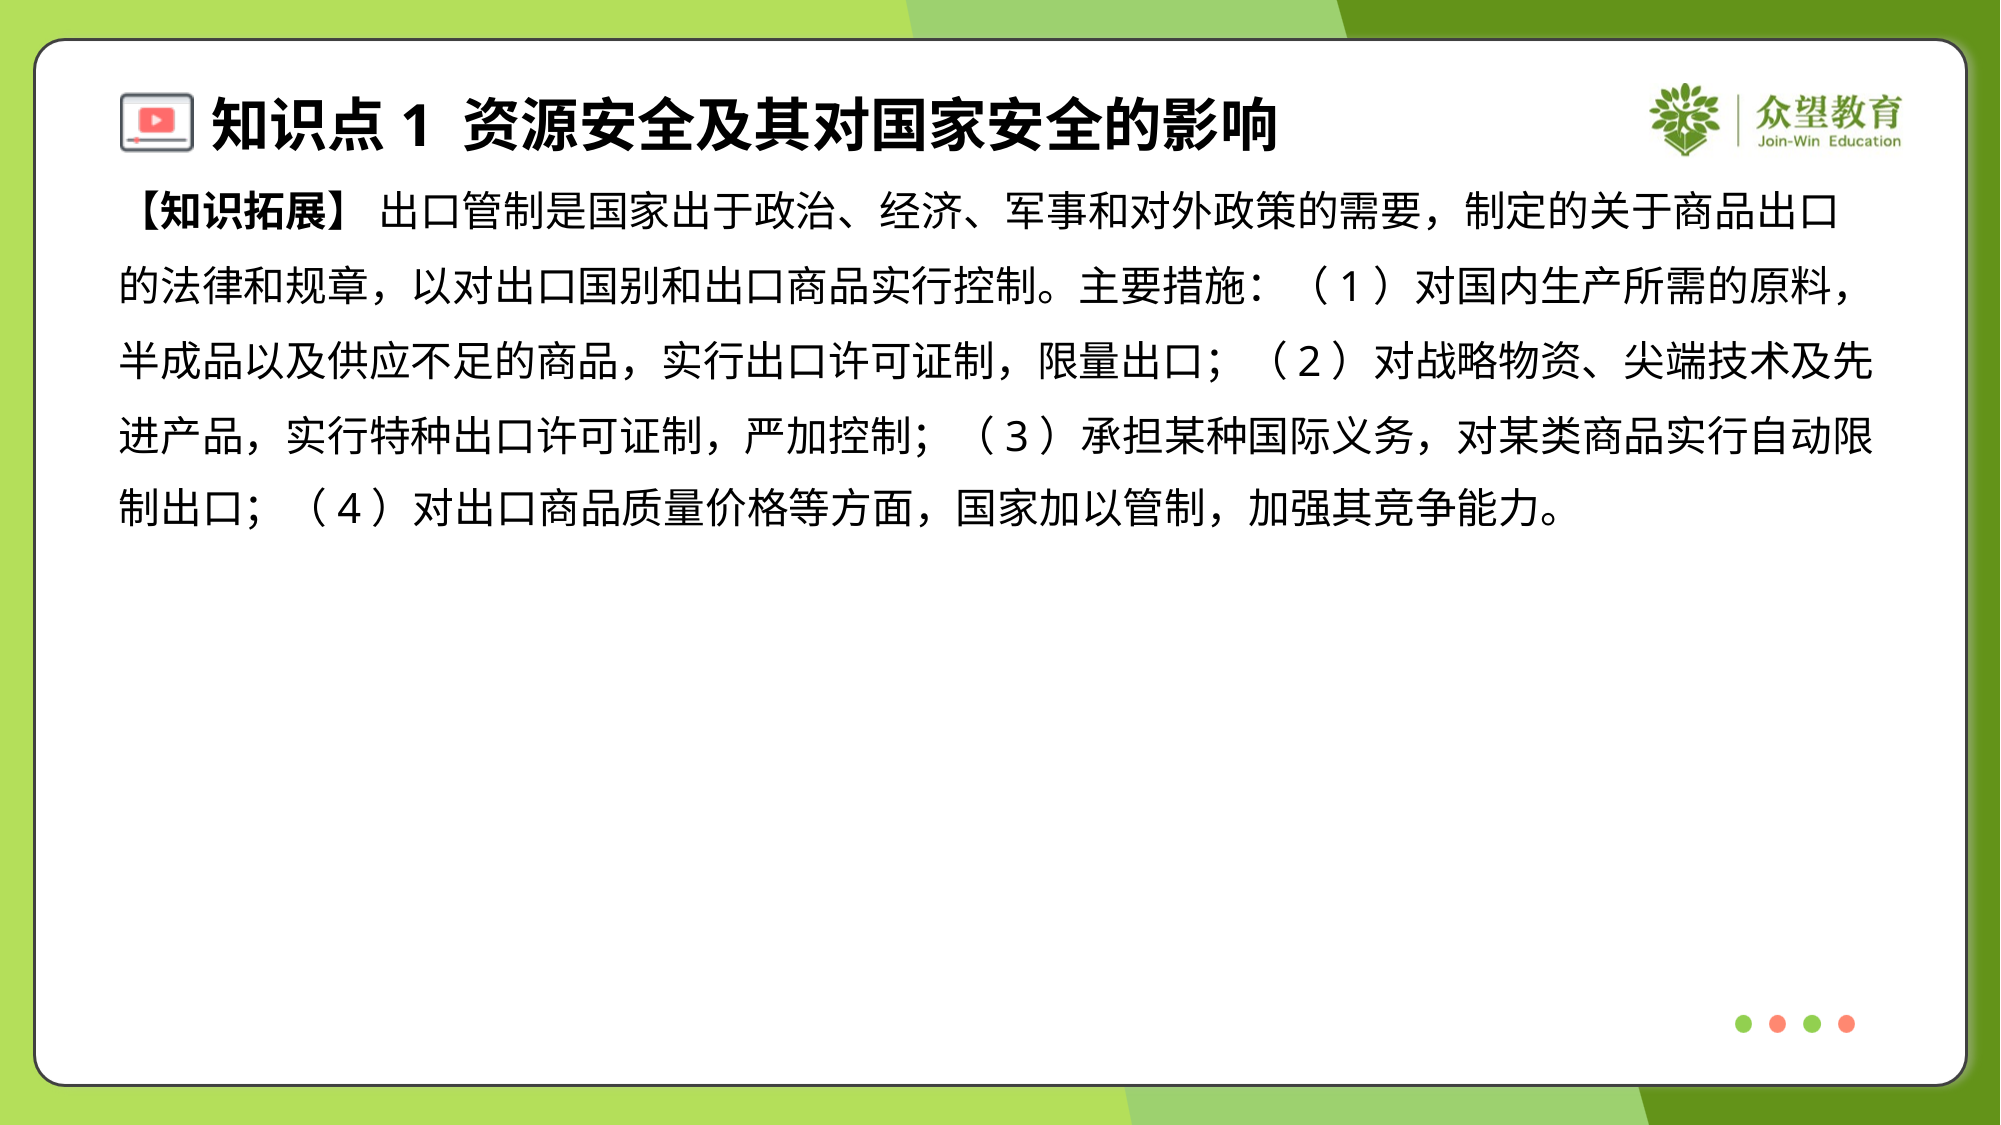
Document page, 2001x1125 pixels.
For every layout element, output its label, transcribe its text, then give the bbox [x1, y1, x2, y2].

picture [0, 0, 2000, 1125]
text_box 【知识拓展】 出口管制是国家出于政治、经济、军事和对外政策的需要，制定的关于商品出口 的法律和规章，以对出口国别和出口商品实行控制。主要措施：（1）对国内生产所需的原料， 半成品以及供应不足的商品，实行出口许可证制，限量出口；（2）对战略物资、尖端技术及先 进产品，实行特种出口许可证制，严加控制；（3）承担某种国际义务，对某类商品实行自动限 制出口；（4）对出口商品质量价格等方面，国家加以管制，加强其竞争能力。 [118, 159, 1883, 525]
